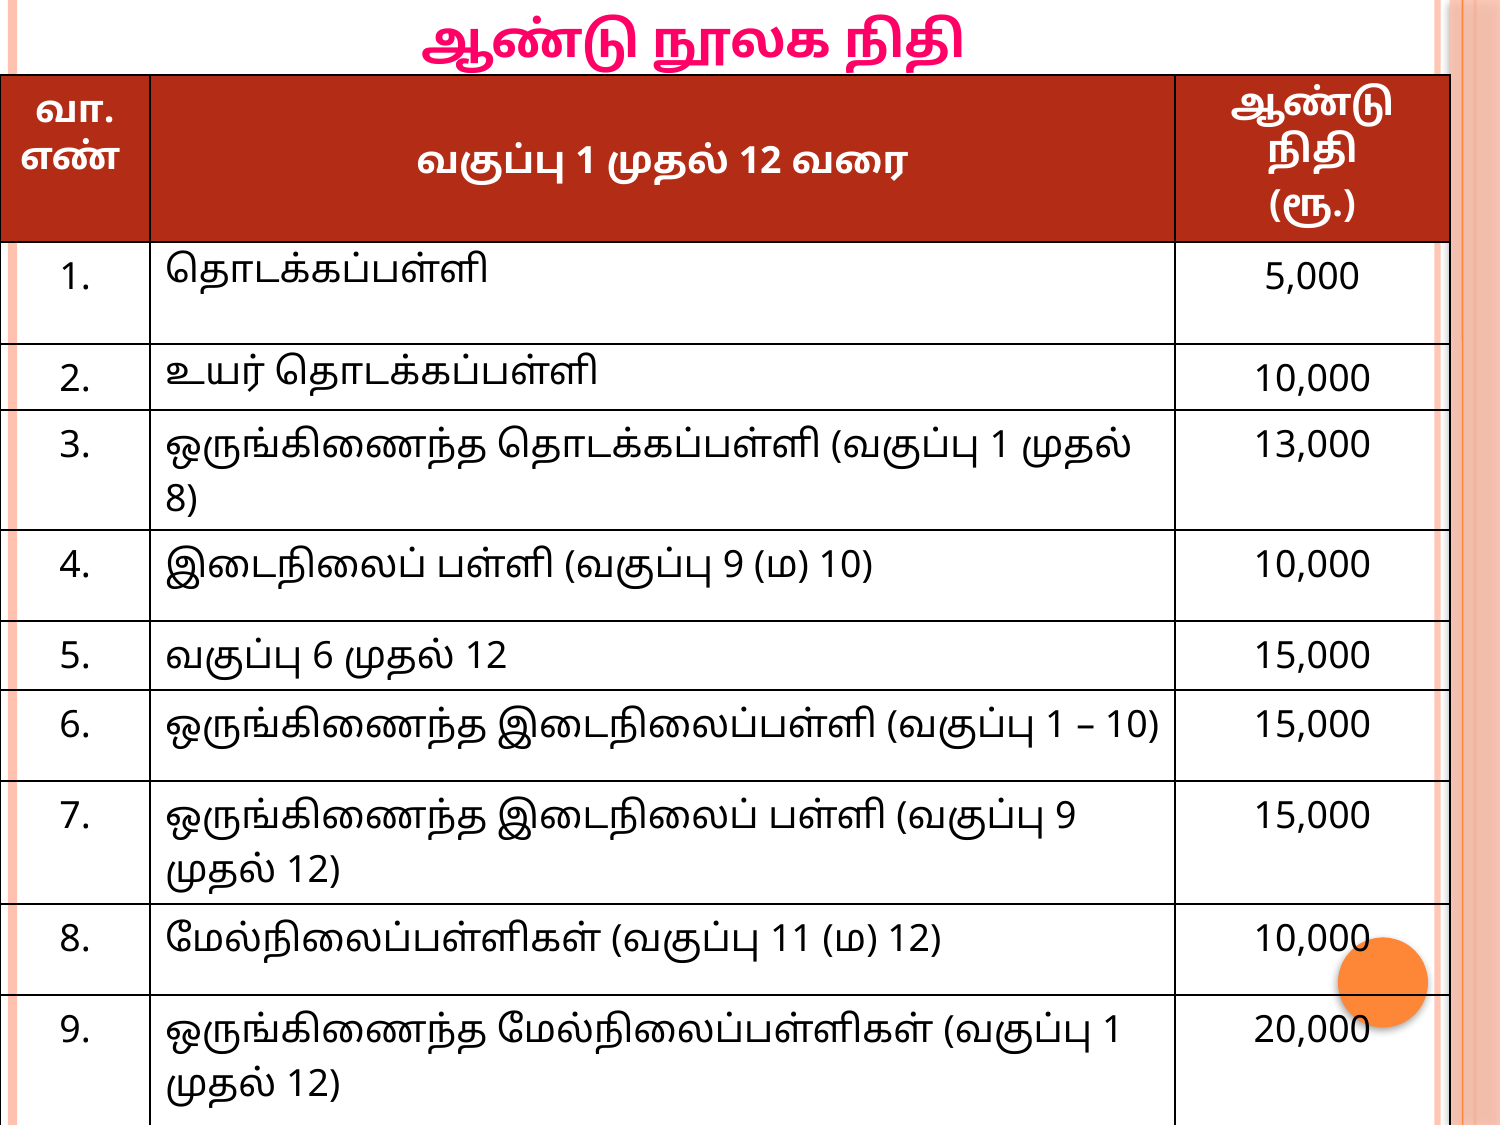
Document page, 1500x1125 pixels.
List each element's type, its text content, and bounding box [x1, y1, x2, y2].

table_cell 5,000 [1176, 243, 1449, 343]
table_cell 6. [1, 691, 149, 780]
table_cell 9. [1, 996, 149, 1125]
table_cell 10,000 [1176, 345, 1449, 409]
table_header வா. எண் [1, 76, 149, 241]
table_header வகுப்பு 1 முதல் 12 வரை [151, 76, 1174, 241]
table_cell 15,000 [1176, 691, 1449, 780]
table_cell உயர் தொடக்கப்பள்ளி [151, 345, 1174, 409]
table_cell 3. [1, 411, 149, 529]
table_cell 1. [1, 243, 149, 343]
table_cell 13,000 [1176, 411, 1449, 529]
table_cell வகுப்பு 6 முதல் 12 [151, 622, 1174, 689]
title ஆண்டு நூலக நிதி [262, 0, 1125, 74]
table_cell 8. [1, 905, 149, 994]
table_cell 4. [1, 531, 149, 620]
table_cell 2. [1, 345, 149, 409]
table_cell மேல்நிலைப்பள்ளிகள் (வகுப்பு 11 (ம) 12) [151, 905, 1174, 994]
table_cell 20,000 [1176, 996, 1449, 1125]
table_cell 10,000 [1176, 531, 1449, 620]
table_cell 15,000 [1176, 622, 1449, 689]
table_cell தொடக்கப்பள்ளி [151, 243, 1174, 343]
table_cell ஒருங்கிணைந்த தொடக்கப்பள்ளி (வகுப்பு 1 முதல் 8) [151, 411, 1174, 529]
table_cell 7. [1, 782, 149, 903]
table_cell 10,000 [1176, 905, 1449, 994]
table_cell இடைநிலைப் பள்ளி (வகுப்பு 9 (ம) 10) [151, 531, 1174, 620]
table_cell 5. [1, 622, 149, 689]
table_header ஆண்டு நிதி (ரூ.) [1176, 76, 1449, 241]
table_cell ஒருங்கிணைந்த இடைநிலைப்பள்ளி (வகுப்பு 1 – 10) [151, 691, 1174, 780]
table_cell 15,000 [1176, 782, 1449, 903]
table_cell ஒருங்கிணைந்த இடைநிலைப் பள்ளி (வகுப்பு 9 முதல் 12) [151, 782, 1174, 903]
table_cell ஒருங்கிணைந்த மேல்நிலைப்பள்ளிகள் (வகுப்பு 1 முதல் 12) [151, 996, 1174, 1125]
